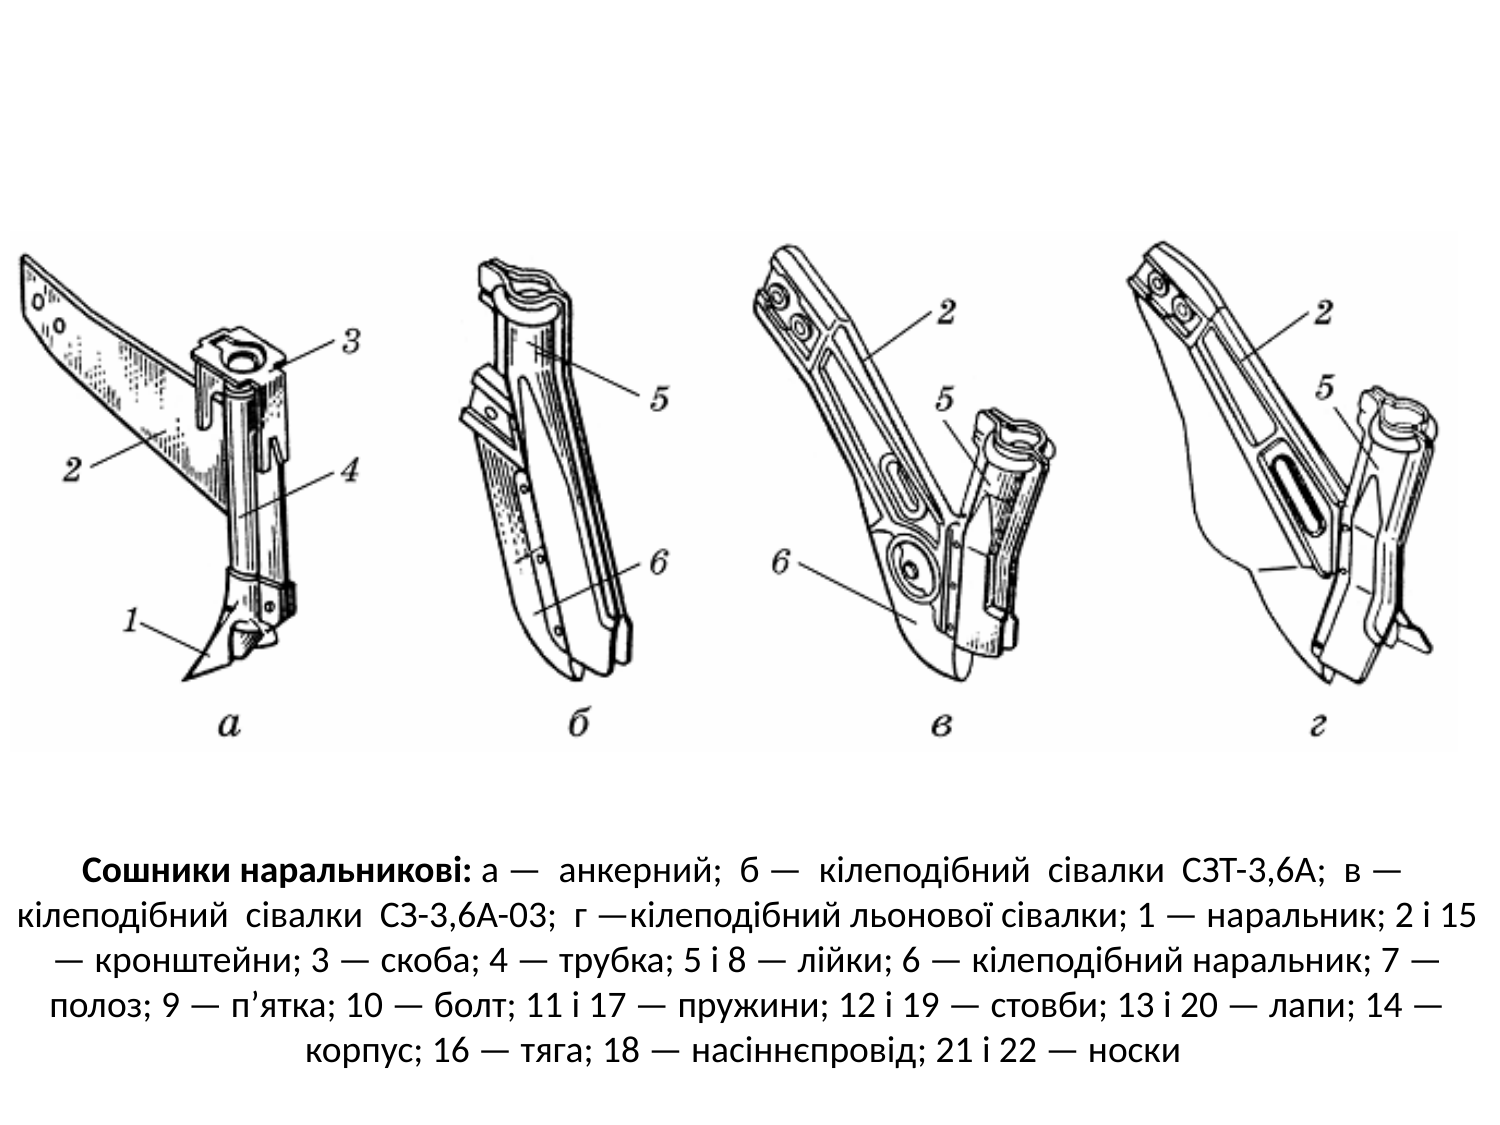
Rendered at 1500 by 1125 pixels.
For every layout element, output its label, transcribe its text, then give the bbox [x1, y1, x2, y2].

text_box Сошники наральникові: а — анкерний; б — кілеподібний сівалки СЗТ-3,6А; в — кілеподібний сівалки СЗ-3,6А-03; г —кілеподібний льонової сівалки; 1 — наральник; 2 і 15 — кронштейни; 3 — скоба; 4 — трубка; 5 і 8 — лійки; 6 — кілеподібний наральник; 7 — полоз; 9 — п’ятка; 10 — болт; 11 і 17 — пружини; 12 і 19 — стовби; 13 і 20 — лапи; 14 — корпус; 16 — тяга; 18 — насіннєпровід; 21 і 22 — носки [0, 837, 1500, 1077]
picture [10, 231, 1471, 752]
